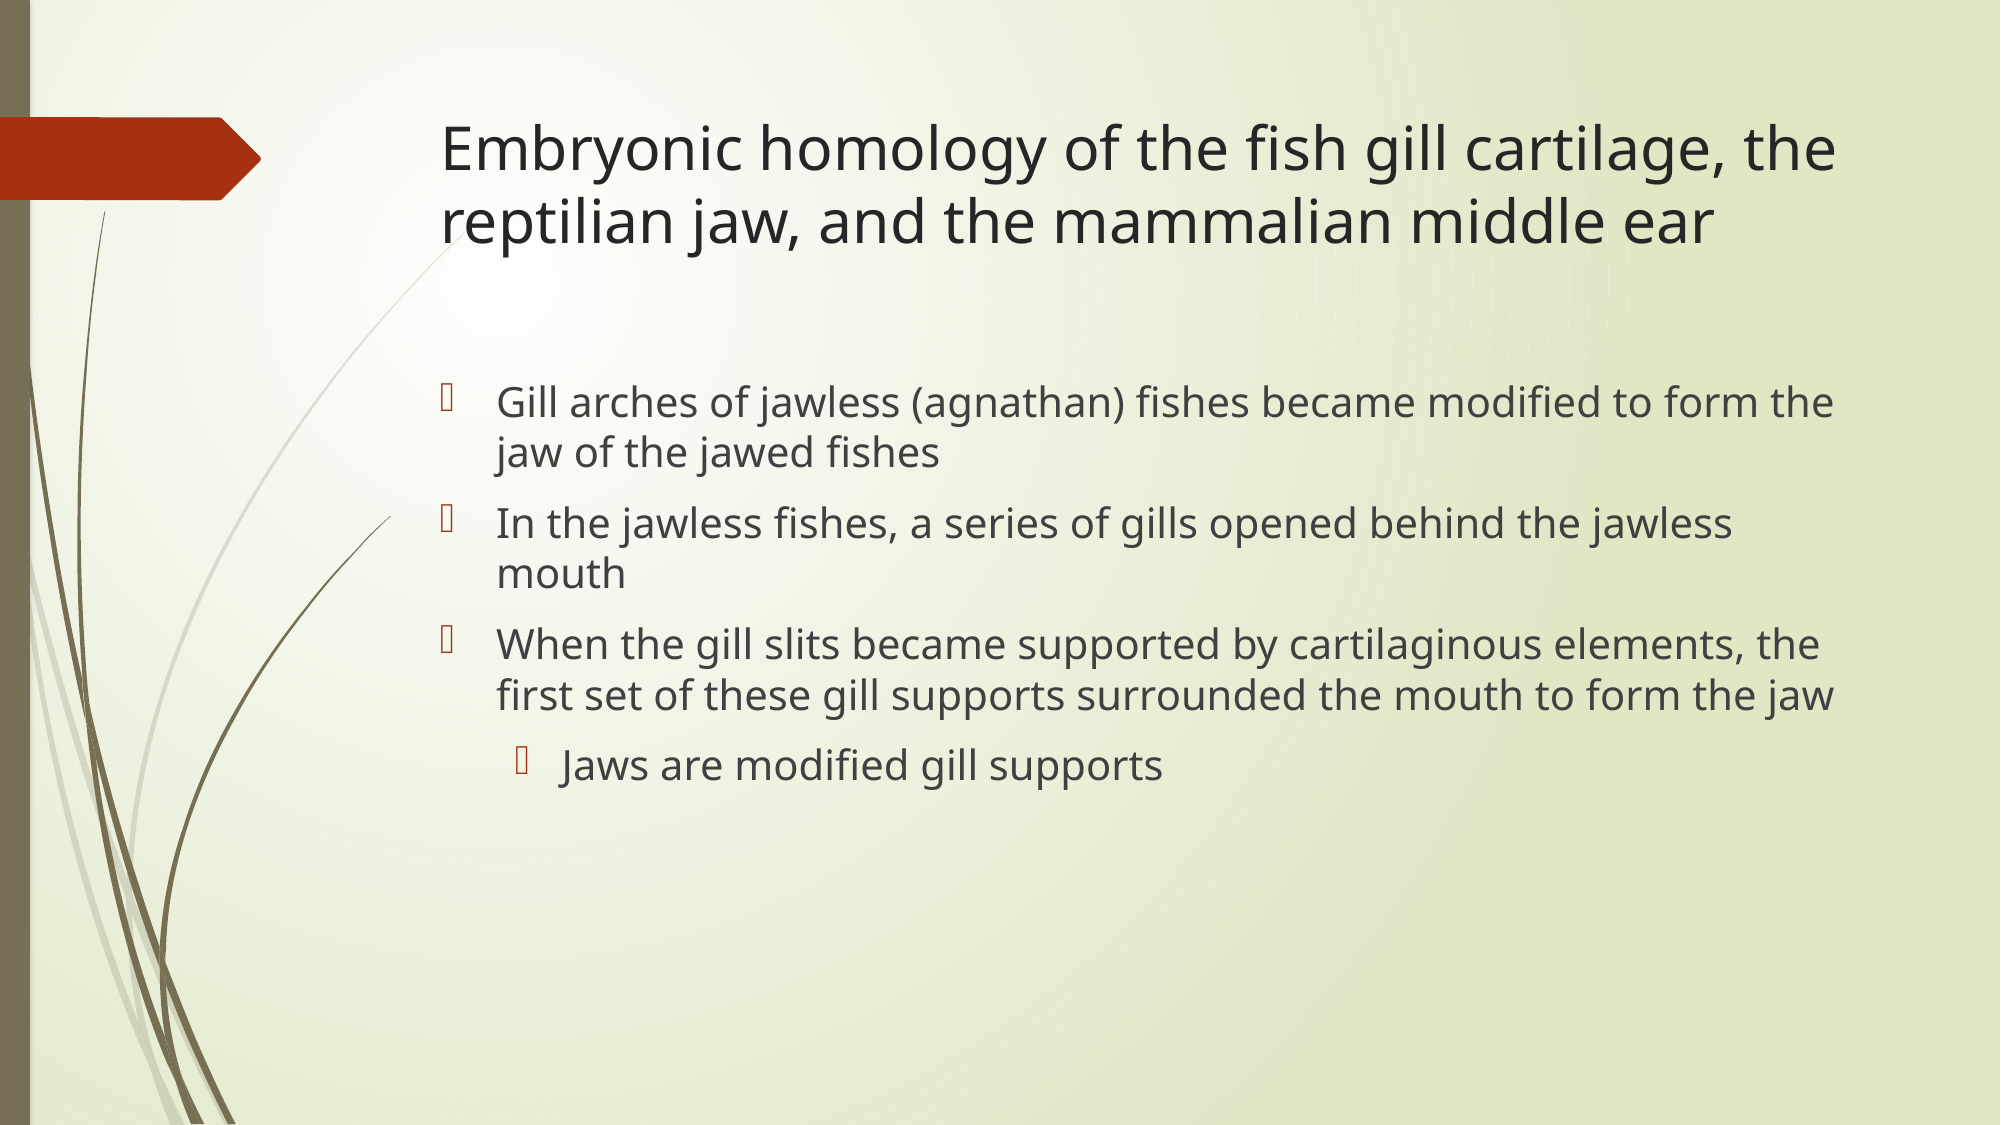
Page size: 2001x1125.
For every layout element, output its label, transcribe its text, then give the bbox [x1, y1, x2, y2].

list Gill arches of jawless (agnathan) fishes became modified to form the jaw of the jawed fishes In the jawless fishes, a series of gills opened behind the jawless mouth When the gill slits became supported by cartilaginous elements, the first set of these gill supports surrounded the mouth to form the jaw Jaws are modified gill supports [424, 368, 1888, 970]
title Embryonic homology of the fish gill cartilage, the reptilian jaw, and the mammalian middle ear [425, 102, 1888, 313]
